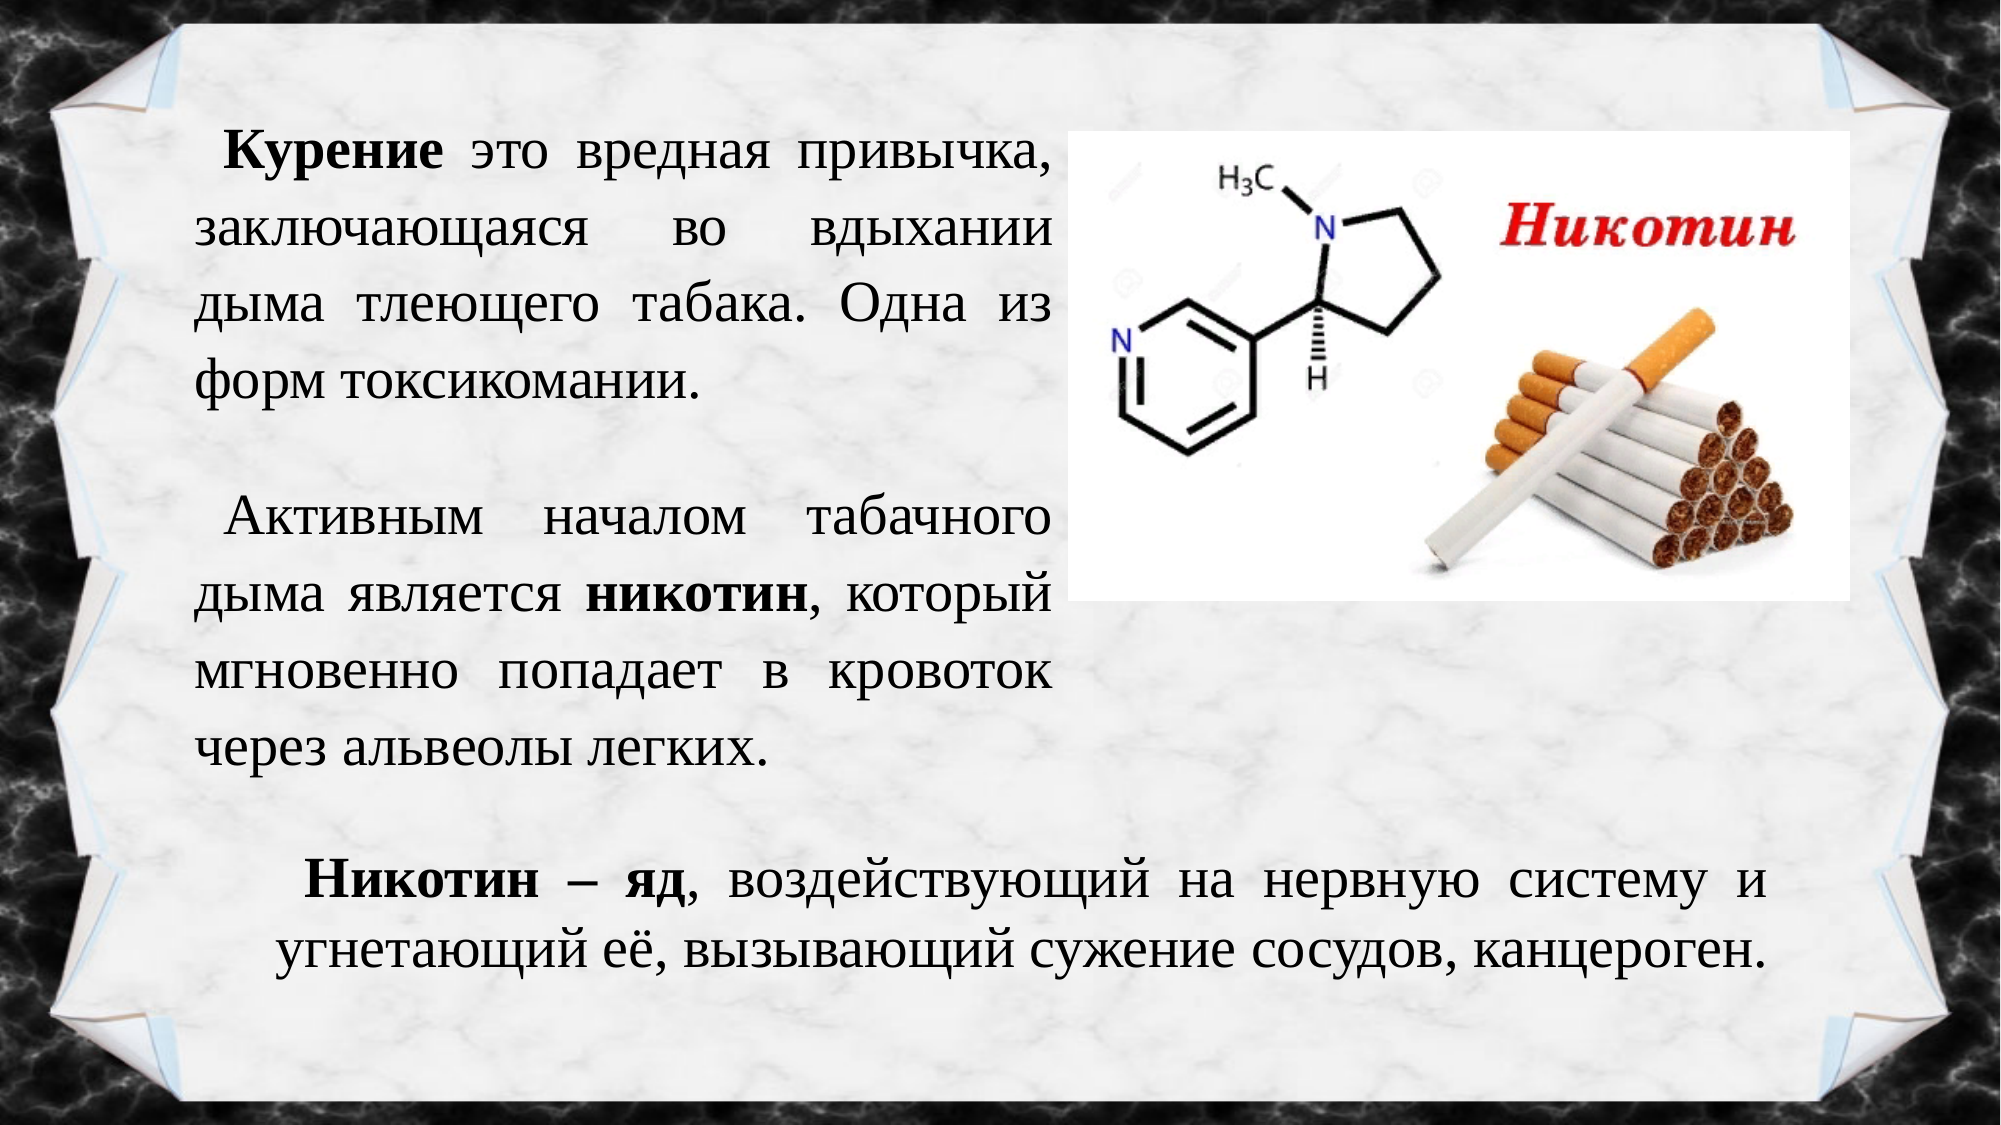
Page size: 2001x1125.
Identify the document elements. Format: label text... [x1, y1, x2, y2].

picture [0, 0, 2001, 1125]
text_box Курение это вредная привычка, заключающаяся во вдыхании дыма тлеющего табака. Одна из форм токсикомании. Активным началом табачного дыма является никотин, который мгновенно попадает в кровоток через альвеолы легких. [179, 95, 1069, 785]
text_box Никотин – яд, воздействующий на нервную систему и угнетающий её, вызывающий сужение сосудов, канцероген. [260, 831, 1784, 987]
